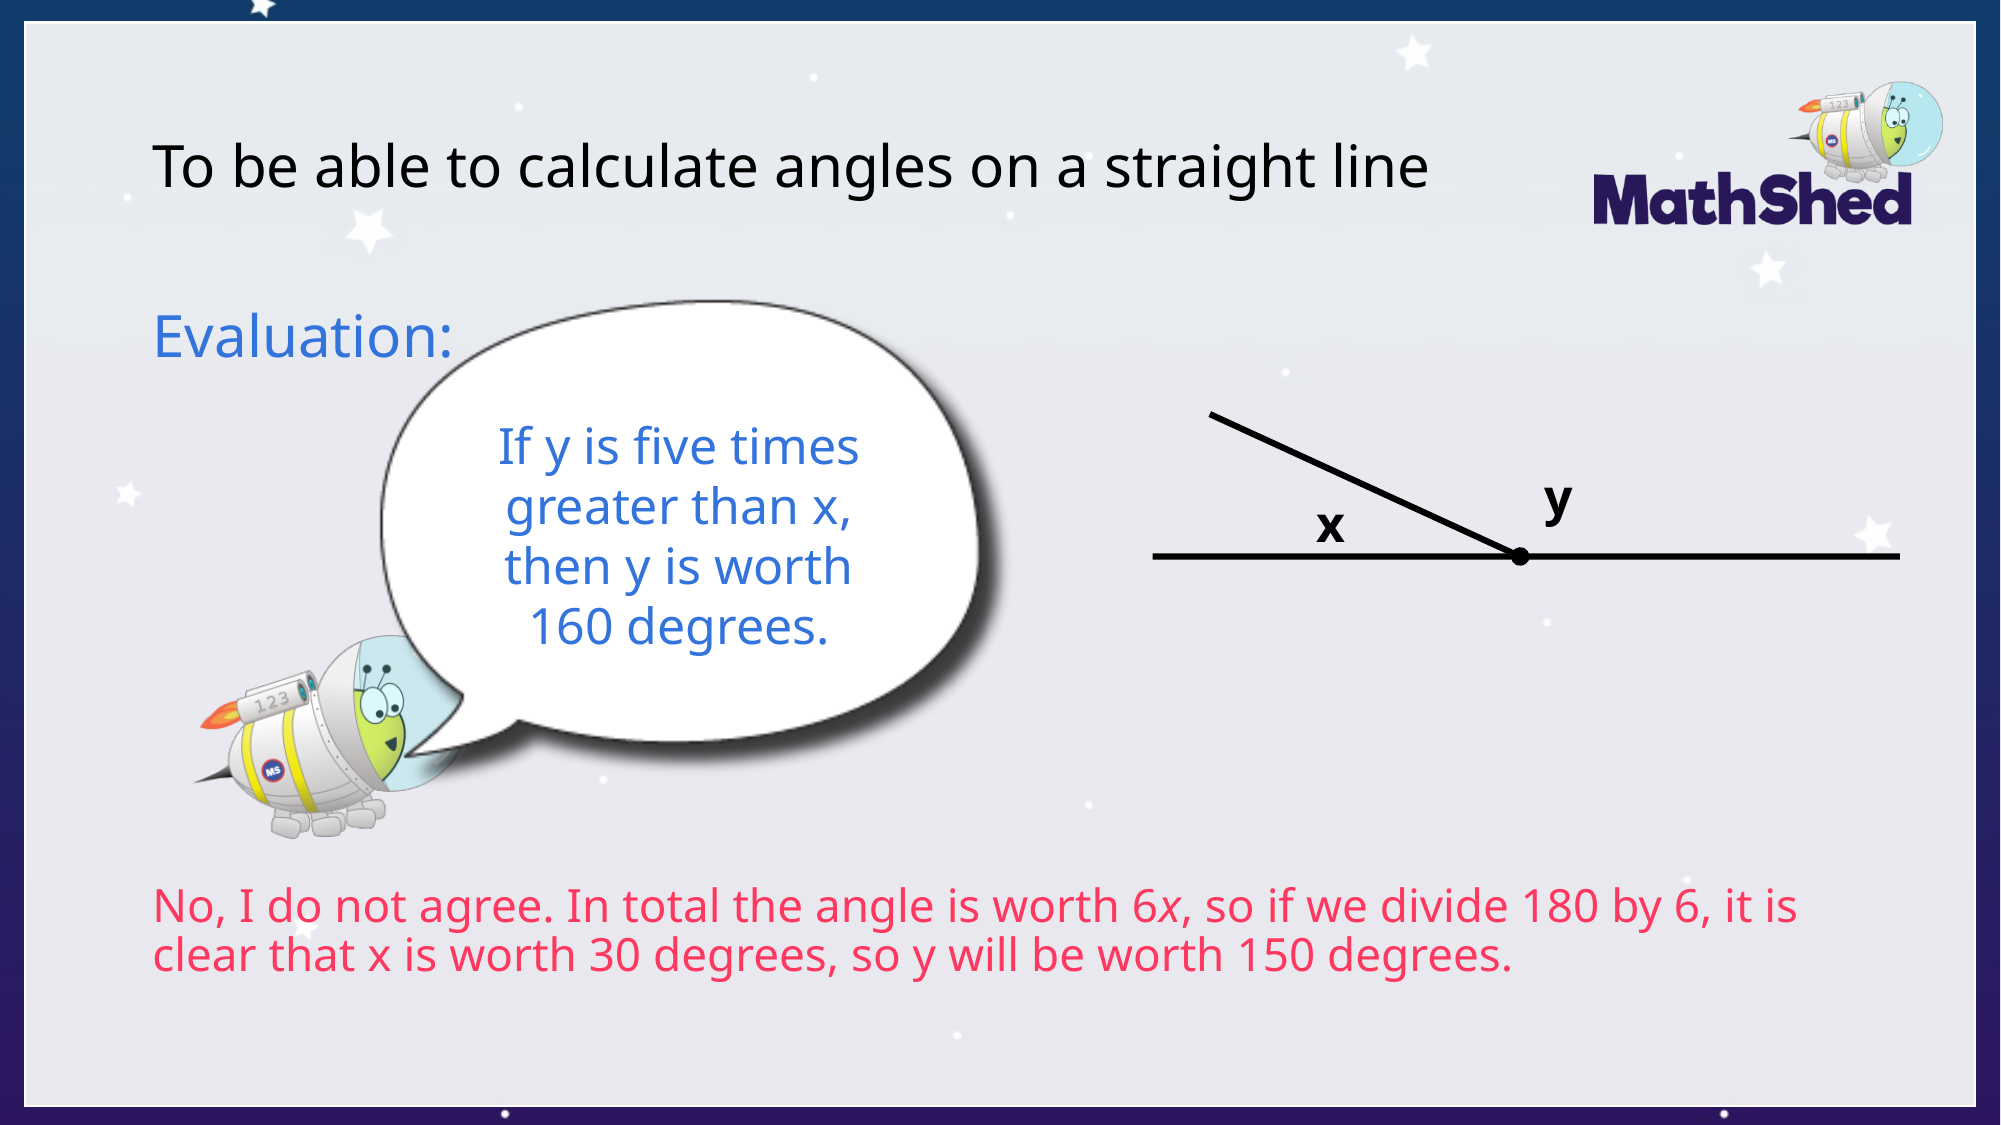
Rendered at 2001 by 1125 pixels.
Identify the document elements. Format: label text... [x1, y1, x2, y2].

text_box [1209, 414, 1521, 557]
title To be able to calculate angles on a straight line [137, 59, 1578, 278]
list Evaluation: No, I do not agree. In total the angle is worth 6x, so if we divide 180 by 6, it is clear that x is worth 30 degrees, so y will be worth 150 degrees. [137, 299, 1863, 1014]
text_box y [1529, 458, 1589, 534]
picture [0, 0, 2001, 1125]
